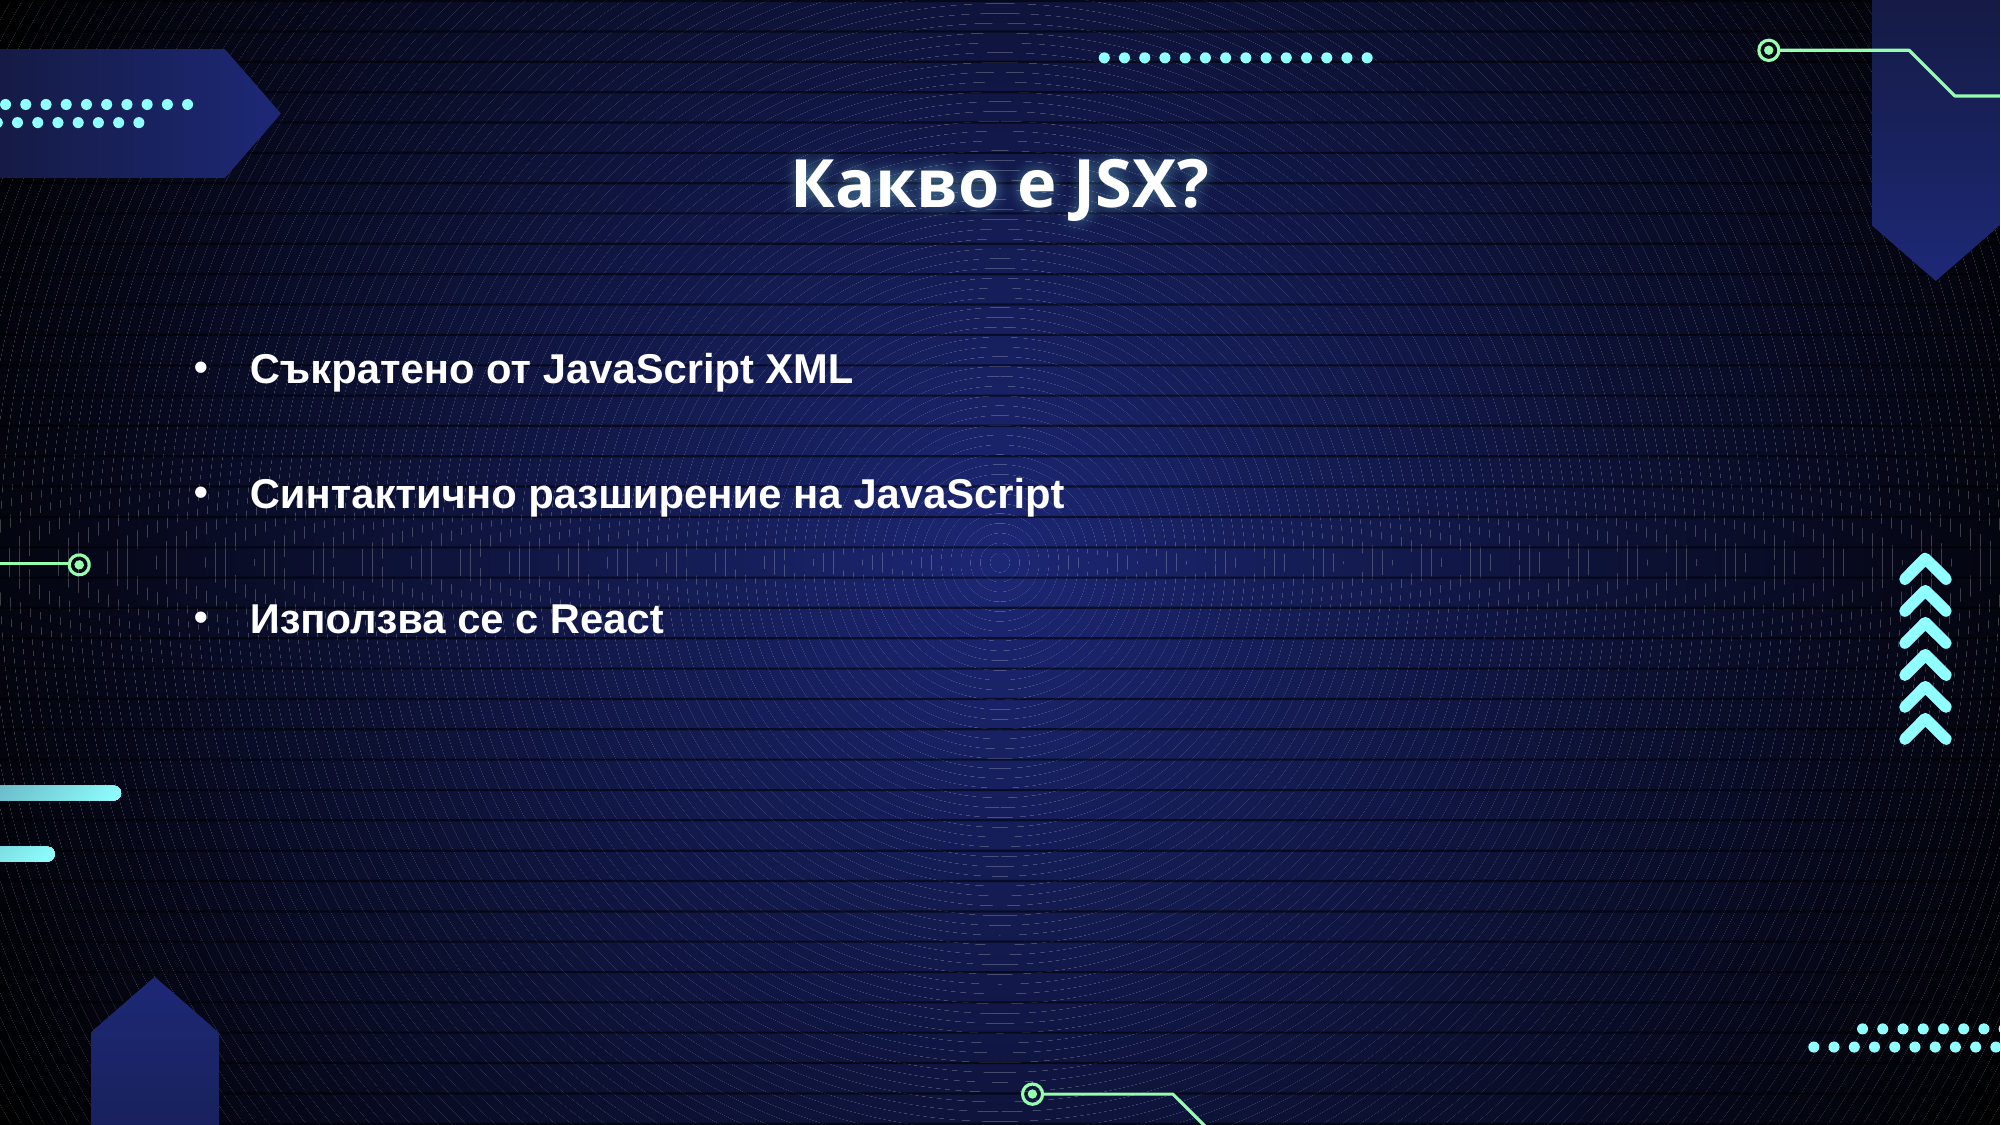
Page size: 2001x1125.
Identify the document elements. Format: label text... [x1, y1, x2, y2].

text_box Съкратено от JavaScript XML Синтактично разширение на JavaScript Използва се с React [155, 259, 1844, 1007]
title Какво е JSX? [155, 117, 1844, 244]
